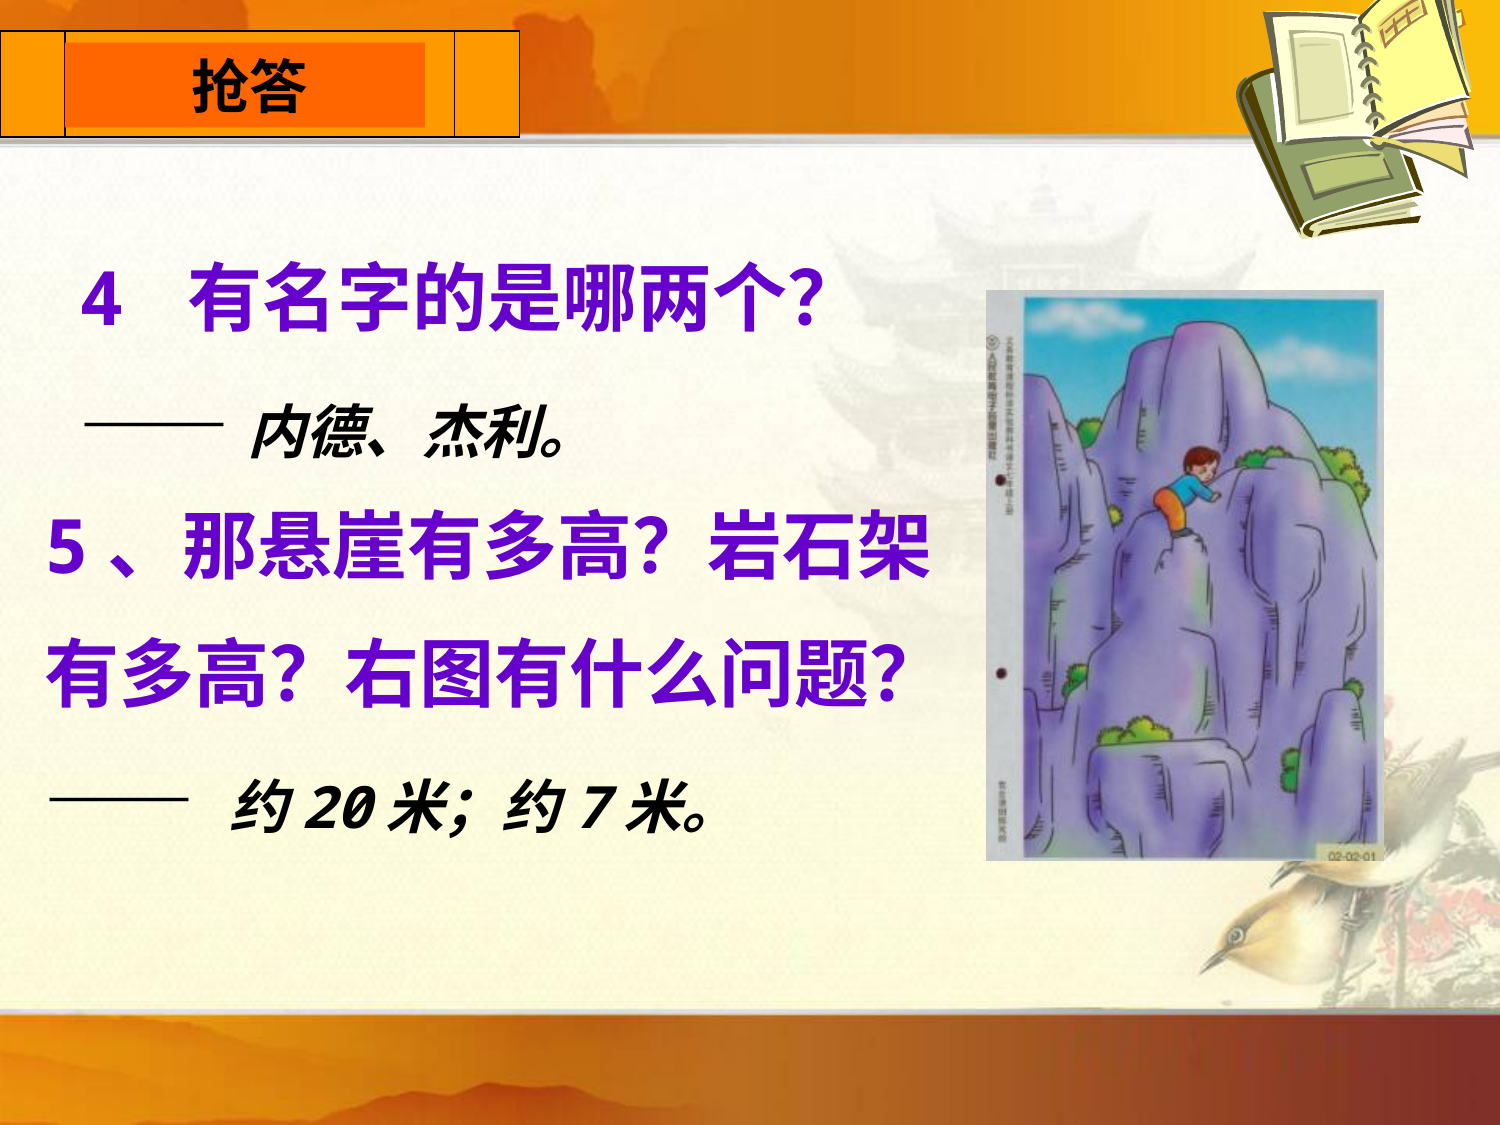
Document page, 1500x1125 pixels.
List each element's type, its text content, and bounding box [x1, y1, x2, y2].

text_box 5、那悬崖有多高？岩石架 有多高？右图有什么问题？ —— 约20米；约7米。 [29, 491, 975, 852]
picture [0, 0, 1500, 1125]
text_box 4 有名字的是哪两个？ ——内德、杰利。 [64, 243, 1436, 476]
text_box 抢答 [64, 42, 425, 128]
list [75, 476, 1425, 1005]
text_box 预习检查 [0, 31, 520, 138]
